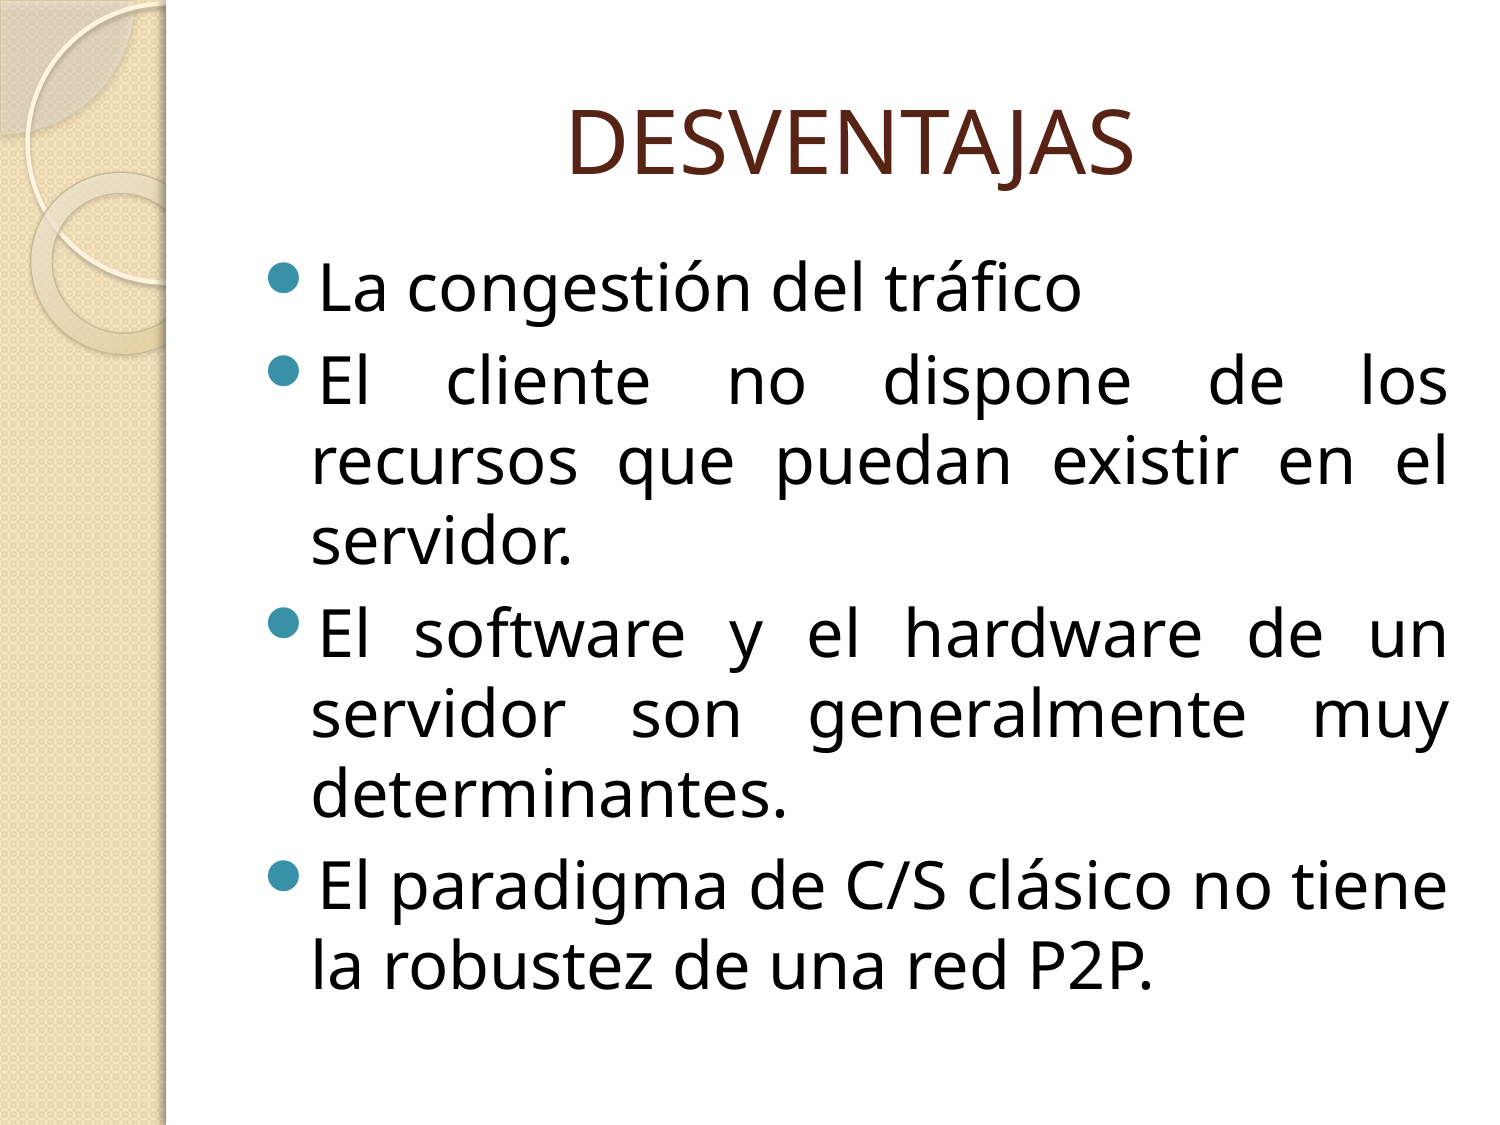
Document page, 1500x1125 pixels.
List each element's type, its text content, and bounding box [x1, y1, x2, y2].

title DESVENTAJAS [235, 45, 1466, 233]
list La congestión del tráfico El cliente no dispone de los recursos que puedan existir en el servidor. El software y el hardware de un servidor son generalmente muy determinantes. El paradigma de C/S clásico no tiene la robustez de una red P2P. [235, 237, 1466, 1025]
